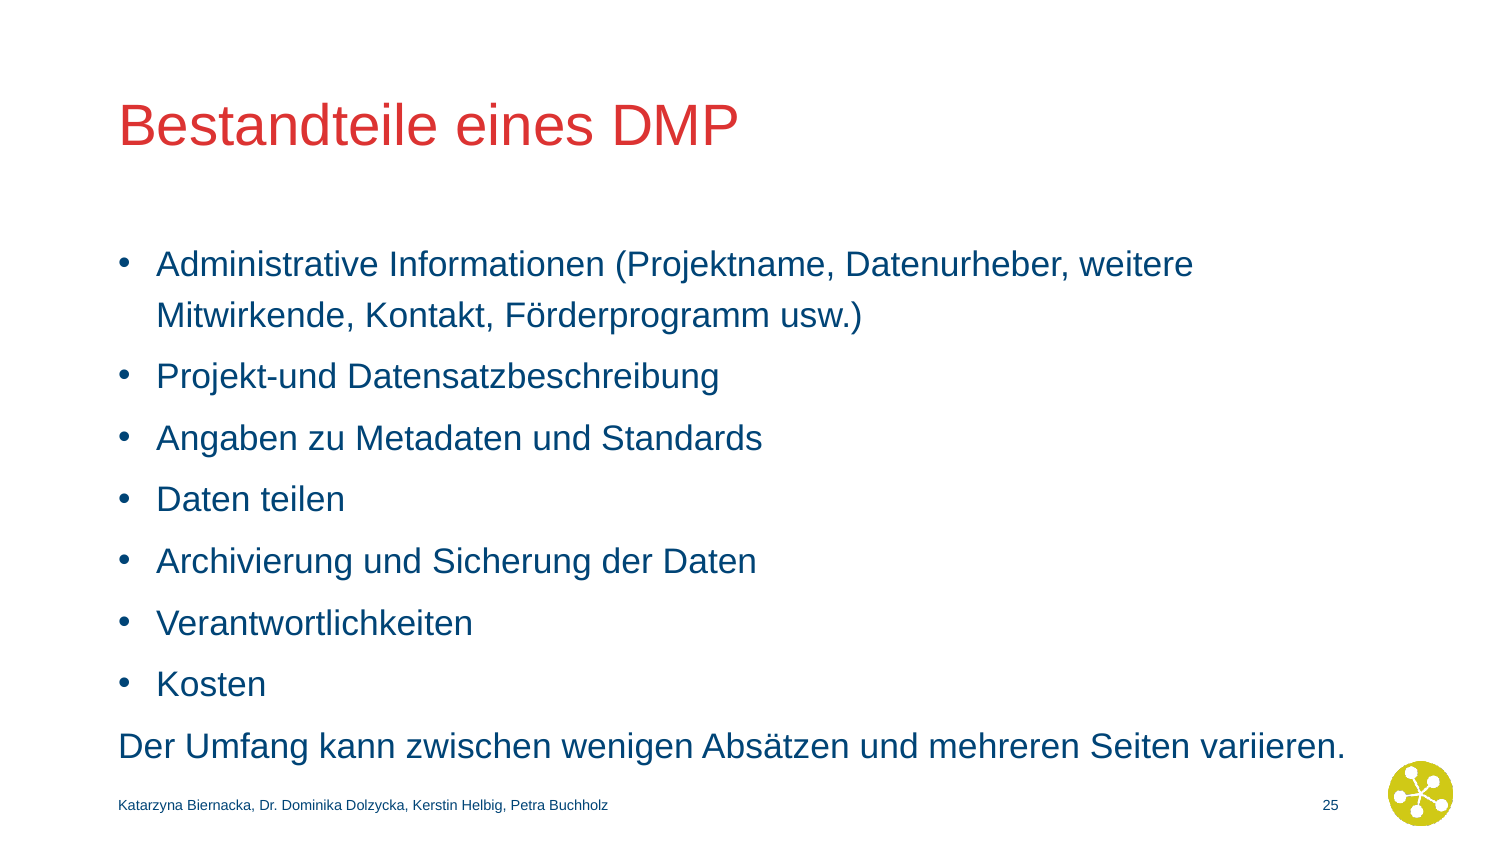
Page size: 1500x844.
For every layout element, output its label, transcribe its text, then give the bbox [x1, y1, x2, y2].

title Bestandteile eines DMP [103, 44, 1397, 208]
picture [1388, 761, 1453, 826]
list Administrative Informationen (Projektname, Datenurheber, weitere Mitwirkende, Kontakt, Förderprogramm usw.) Projekt-und Datensatzbeschreibung Angaben zu Metadaten und Standards Daten teilen Archivierung und Sicherung der Daten Verantwortlichkeiten Kosten Der Umfang kann zwischen wenigen Absätzen und mehreren Seiten variieren. [103, 224, 1397, 782]
slide_number 24 [1016, 782, 1354, 827]
footer Katarzyna Biernacka, Dr. Dominika Dolzycka, Kerstin Helbig, Petra Buchholz [103, 782, 742, 827]
